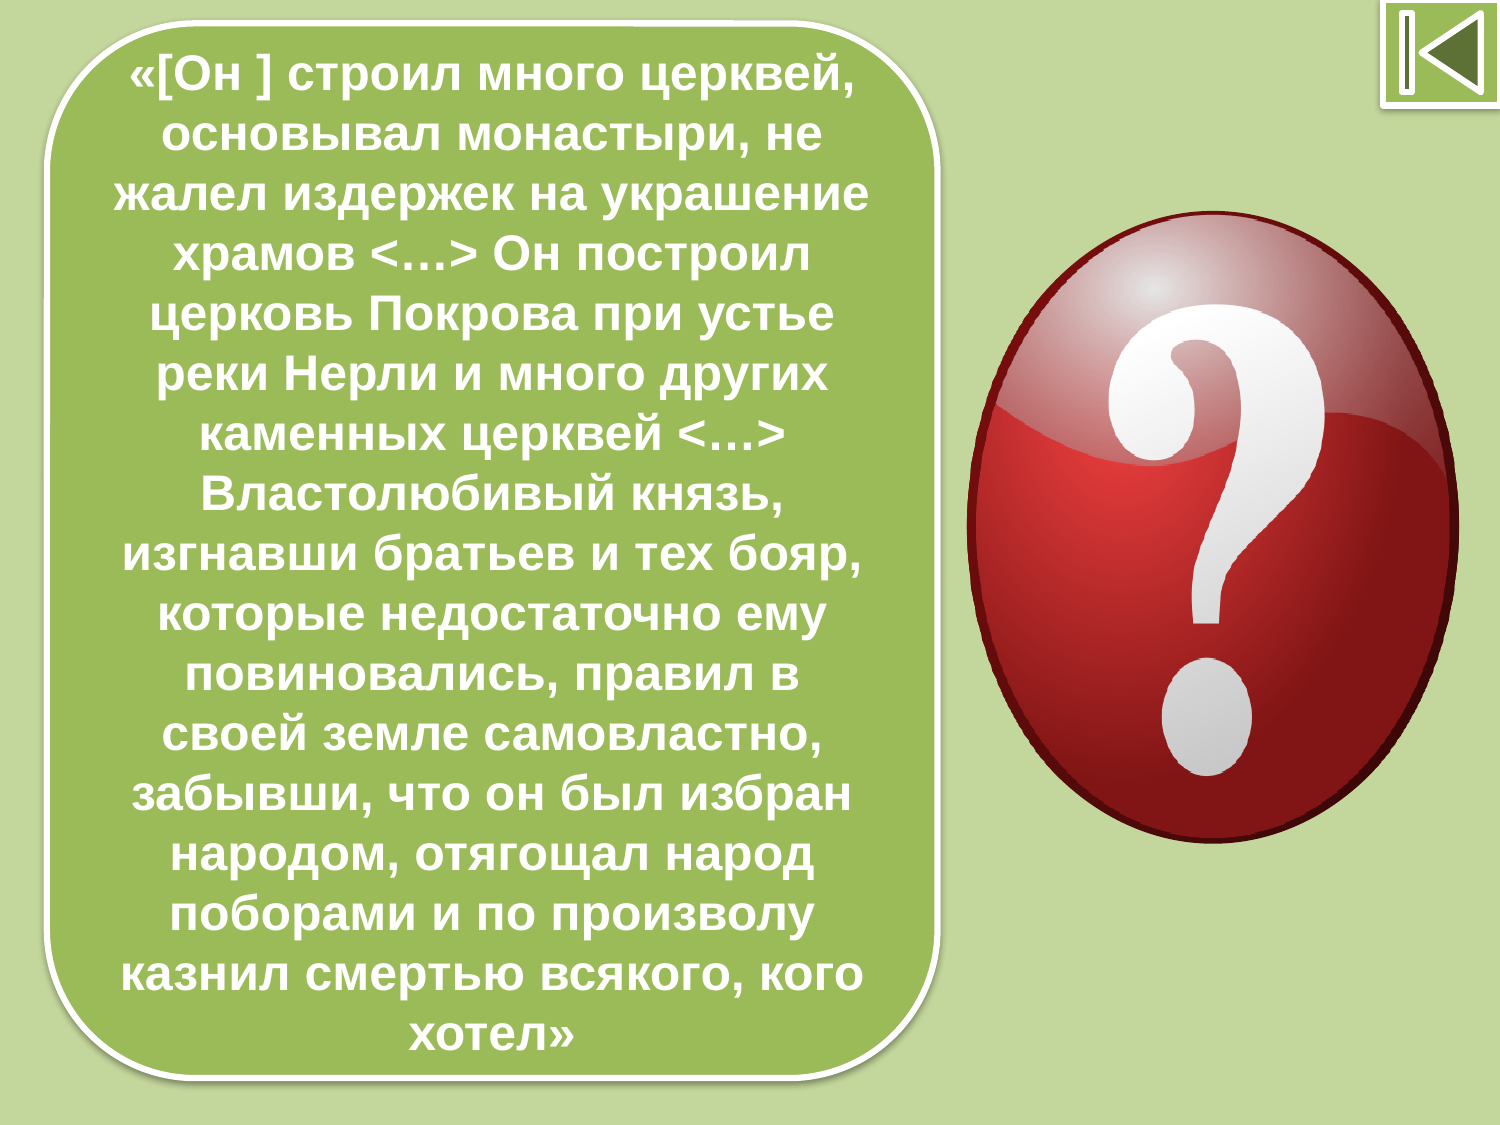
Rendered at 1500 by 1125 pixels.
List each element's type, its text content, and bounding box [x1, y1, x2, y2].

text_box «[Он ] строил много церквей, основывал монастыри, не жалел издержек на украшение храмов <…> Он построил церковь Покрова при устье реки Нерли и много других каменных церквей <…> Властолюбивый князь, изгнавши братьев и тех бояр, которые недостаточно ему повиновались, правил в своей земле самовластно, забывши, что он был избран народом, отягощал народ поборами и по произволу казнил смертью всякого, кого хотел» [43, 20, 941, 1082]
text_box [1380, 0, 1500, 109]
picture [960, 210, 1466, 844]
